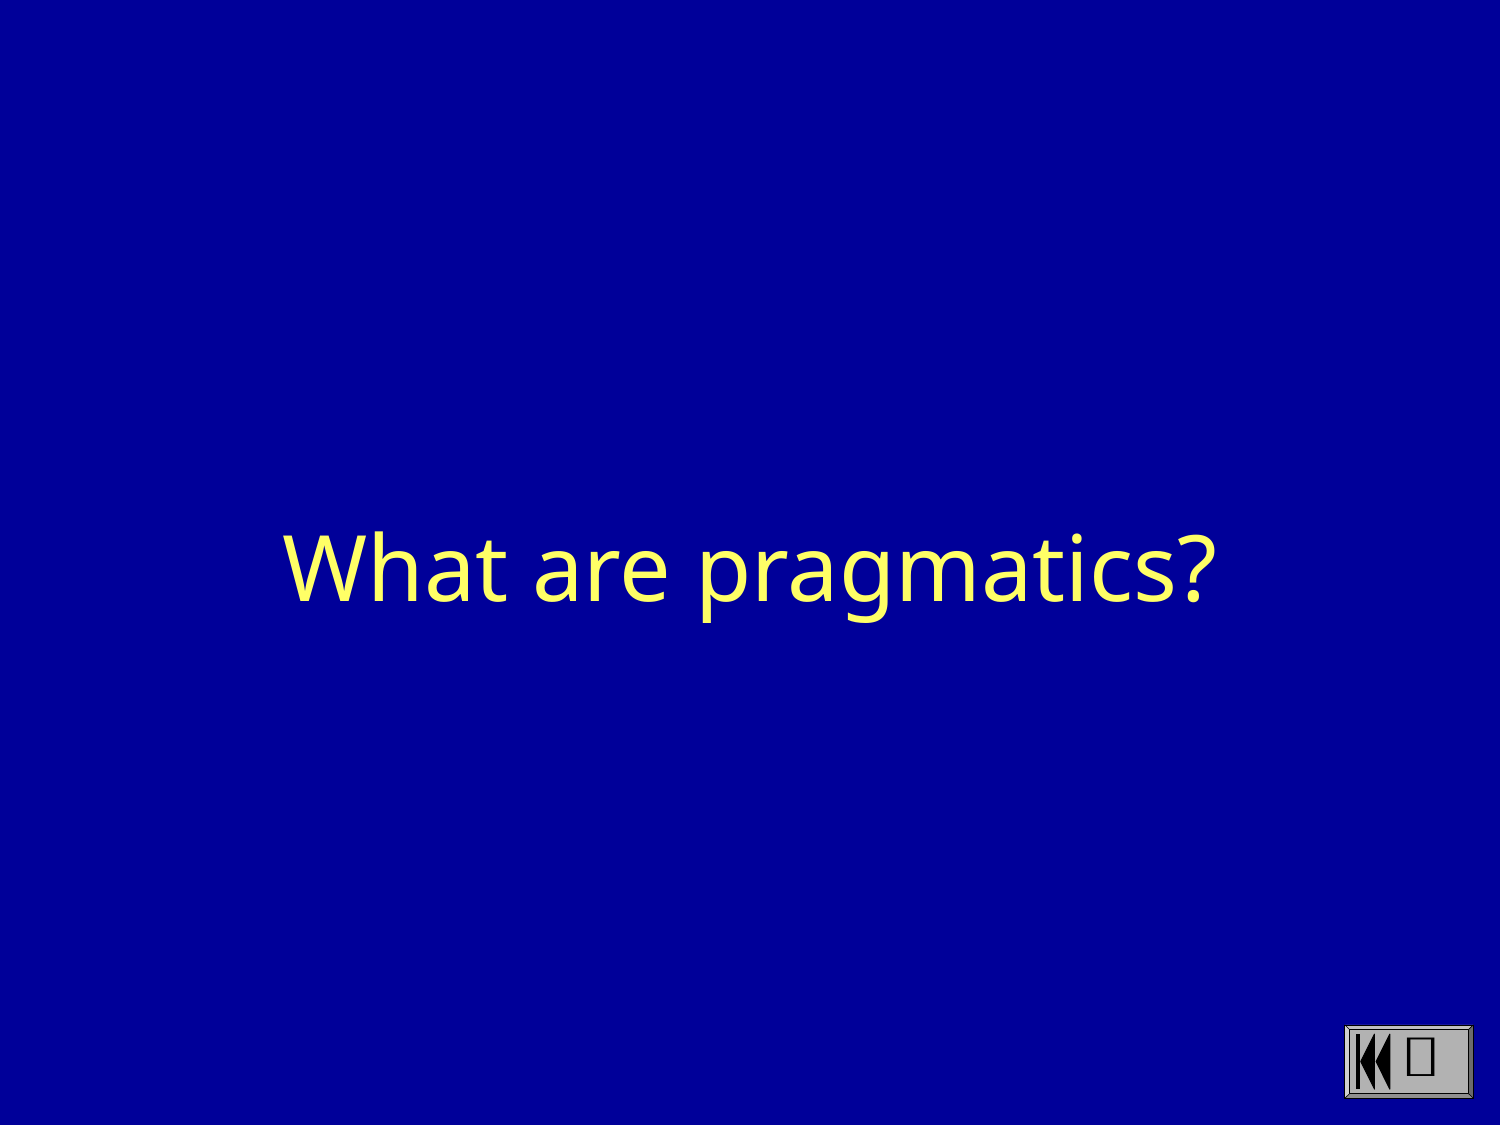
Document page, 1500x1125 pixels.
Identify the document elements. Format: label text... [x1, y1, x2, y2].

title What are pragmatics? [112, 99, 1388, 1031]
picture [1344, 1024, 1476, 1101]
